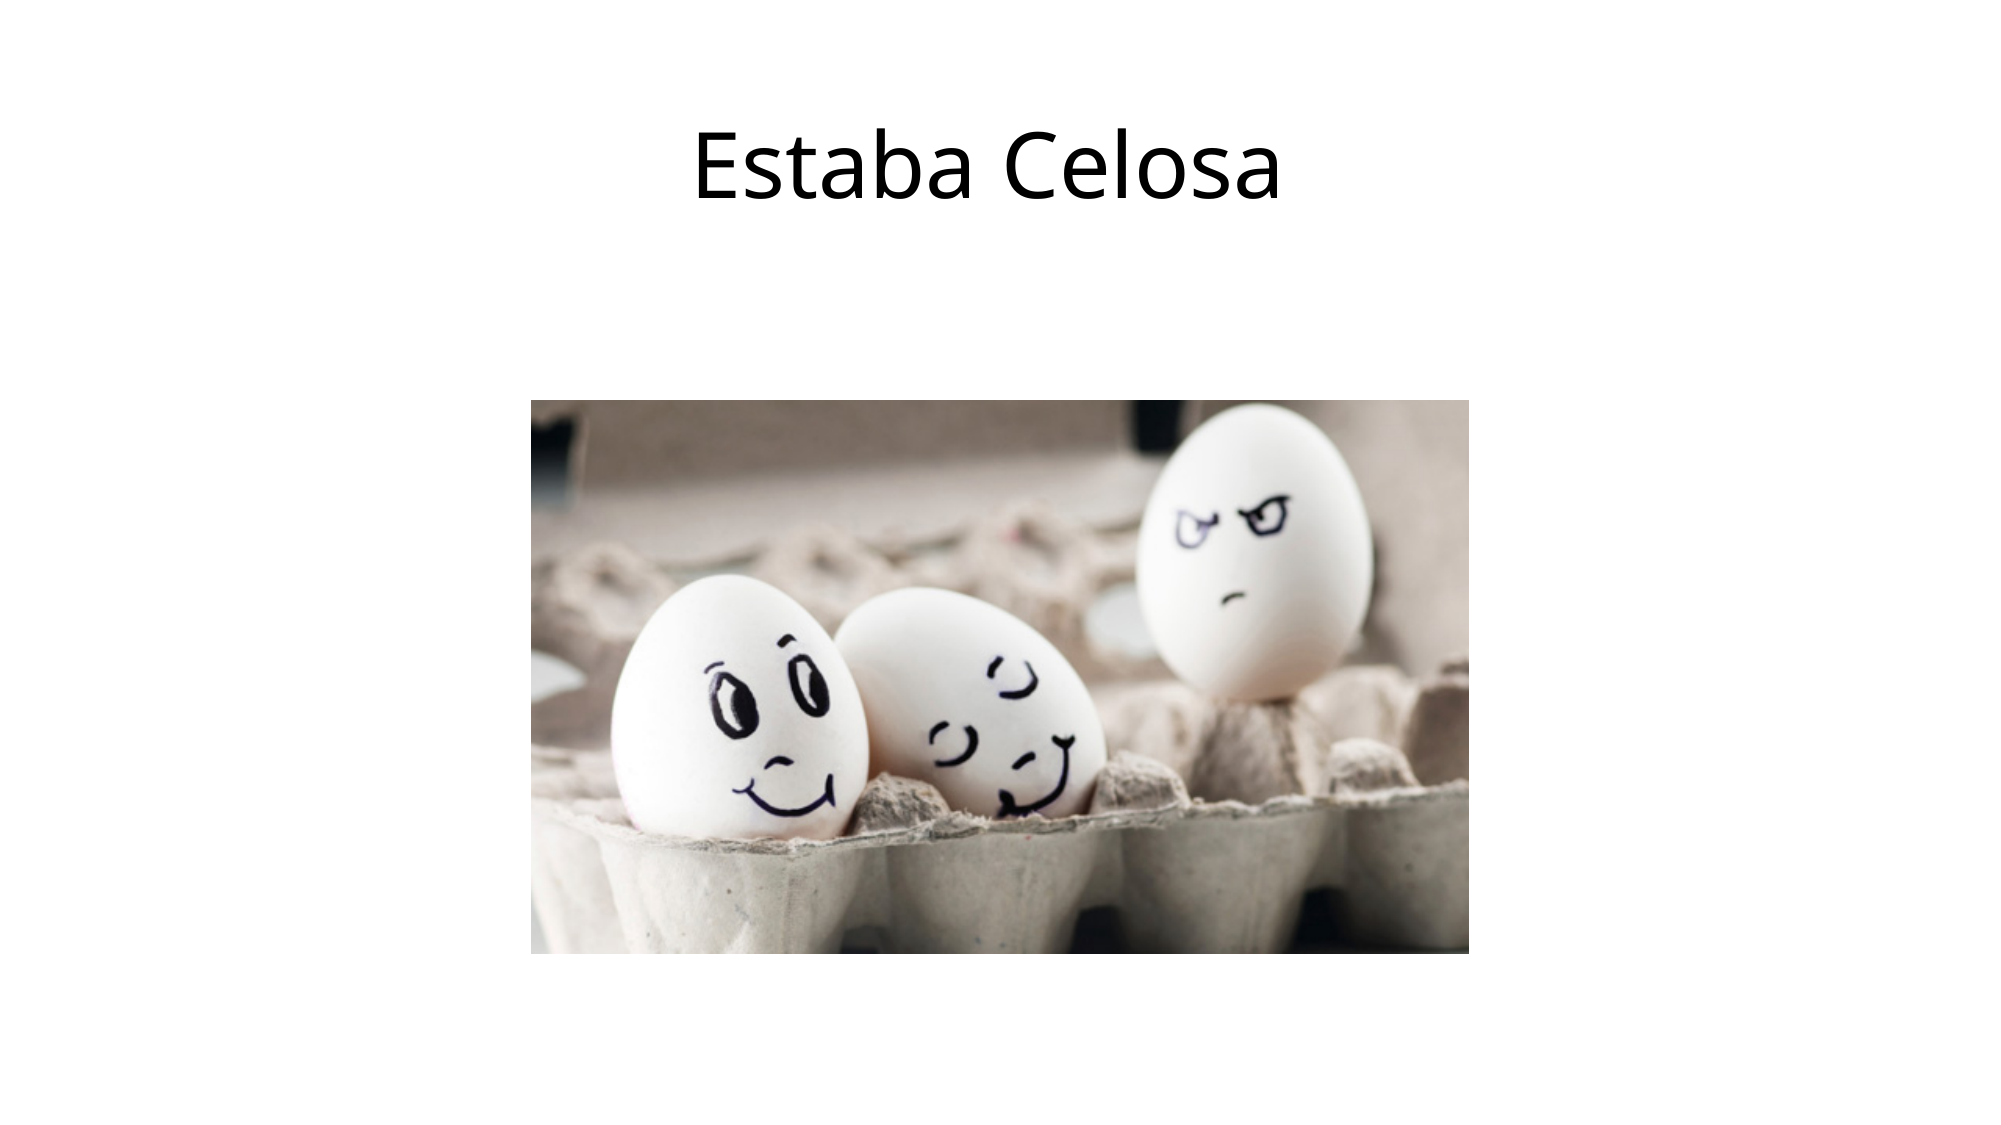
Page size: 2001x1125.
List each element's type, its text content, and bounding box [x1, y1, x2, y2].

title Estaba Celosa [137, 59, 1863, 278]
picture [531, 400, 1469, 954]
